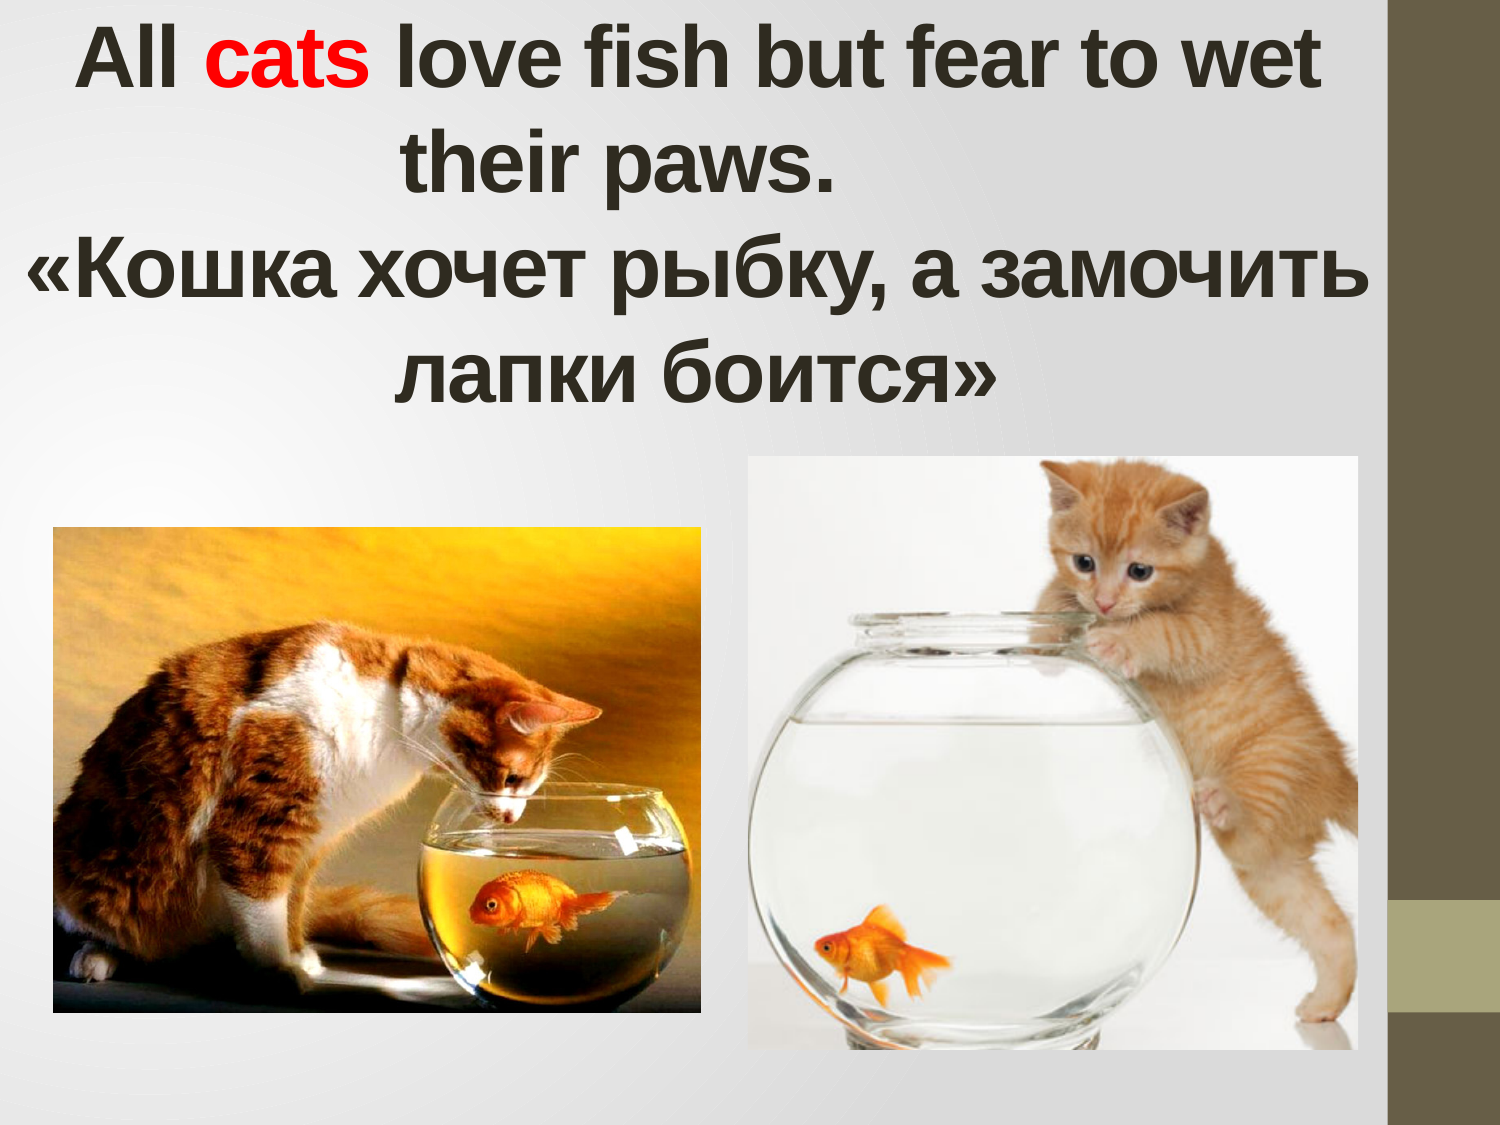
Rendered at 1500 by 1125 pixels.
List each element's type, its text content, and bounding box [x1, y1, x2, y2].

picture [52, 526, 701, 1013]
title All cats love fish but fear to wet their paws. «Кошка хочет рыбку, а замочить лапки боится» [0, 1, 1395, 303]
picture [747, 455, 1359, 1051]
